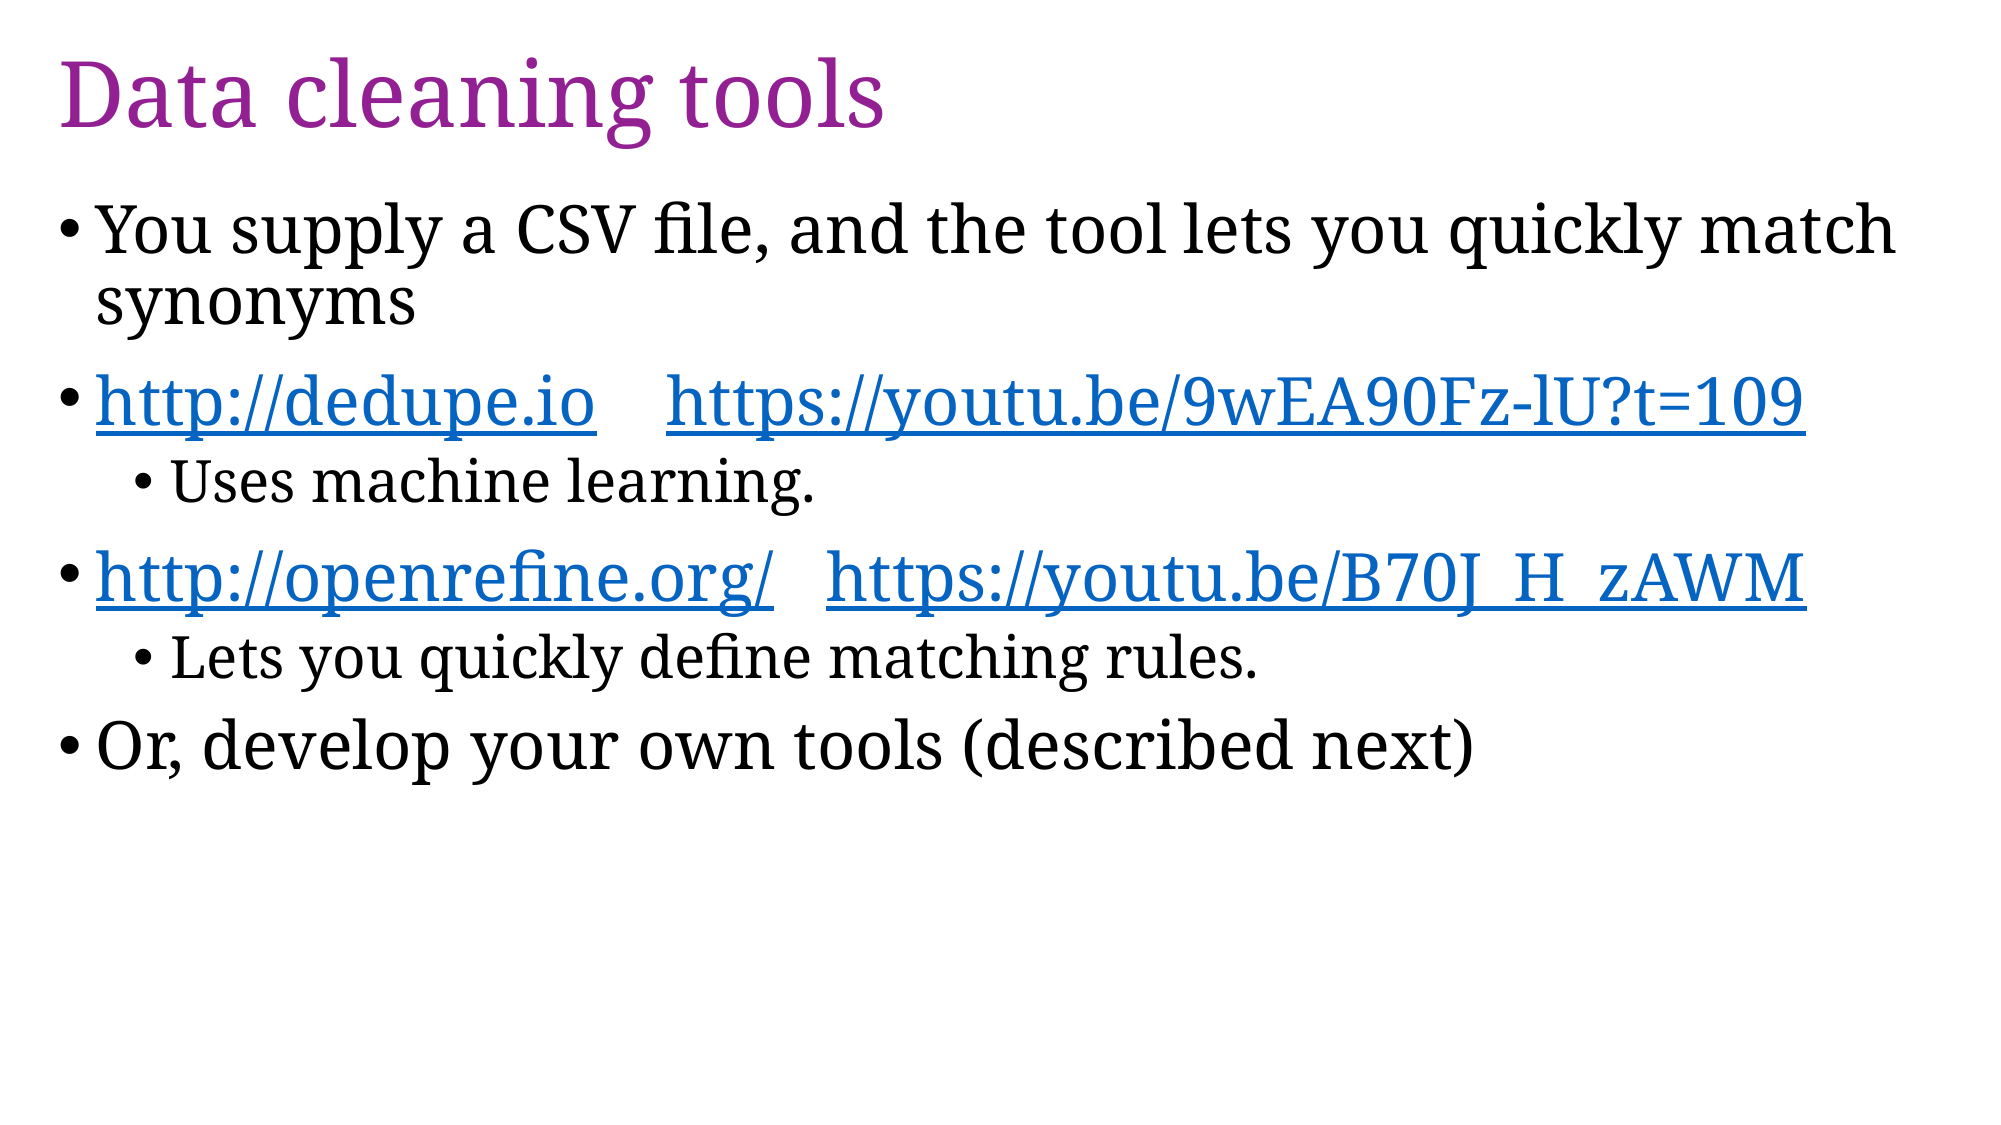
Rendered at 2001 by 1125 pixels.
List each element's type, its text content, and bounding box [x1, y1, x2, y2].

list You supply a CSV file, and the tool lets you quickly match synonyms http://dedupe.io https://youtu.be/9wEA90Fz-lU?t=109 Uses machine learning. http://openrefine.org/ https://youtu.be/B70J_H_zAWM Lets you quickly define matching rules. Or, develop your own tools (described next) [43, 188, 1953, 1106]
title Data cleaning tools [43, 25, 1953, 171]
